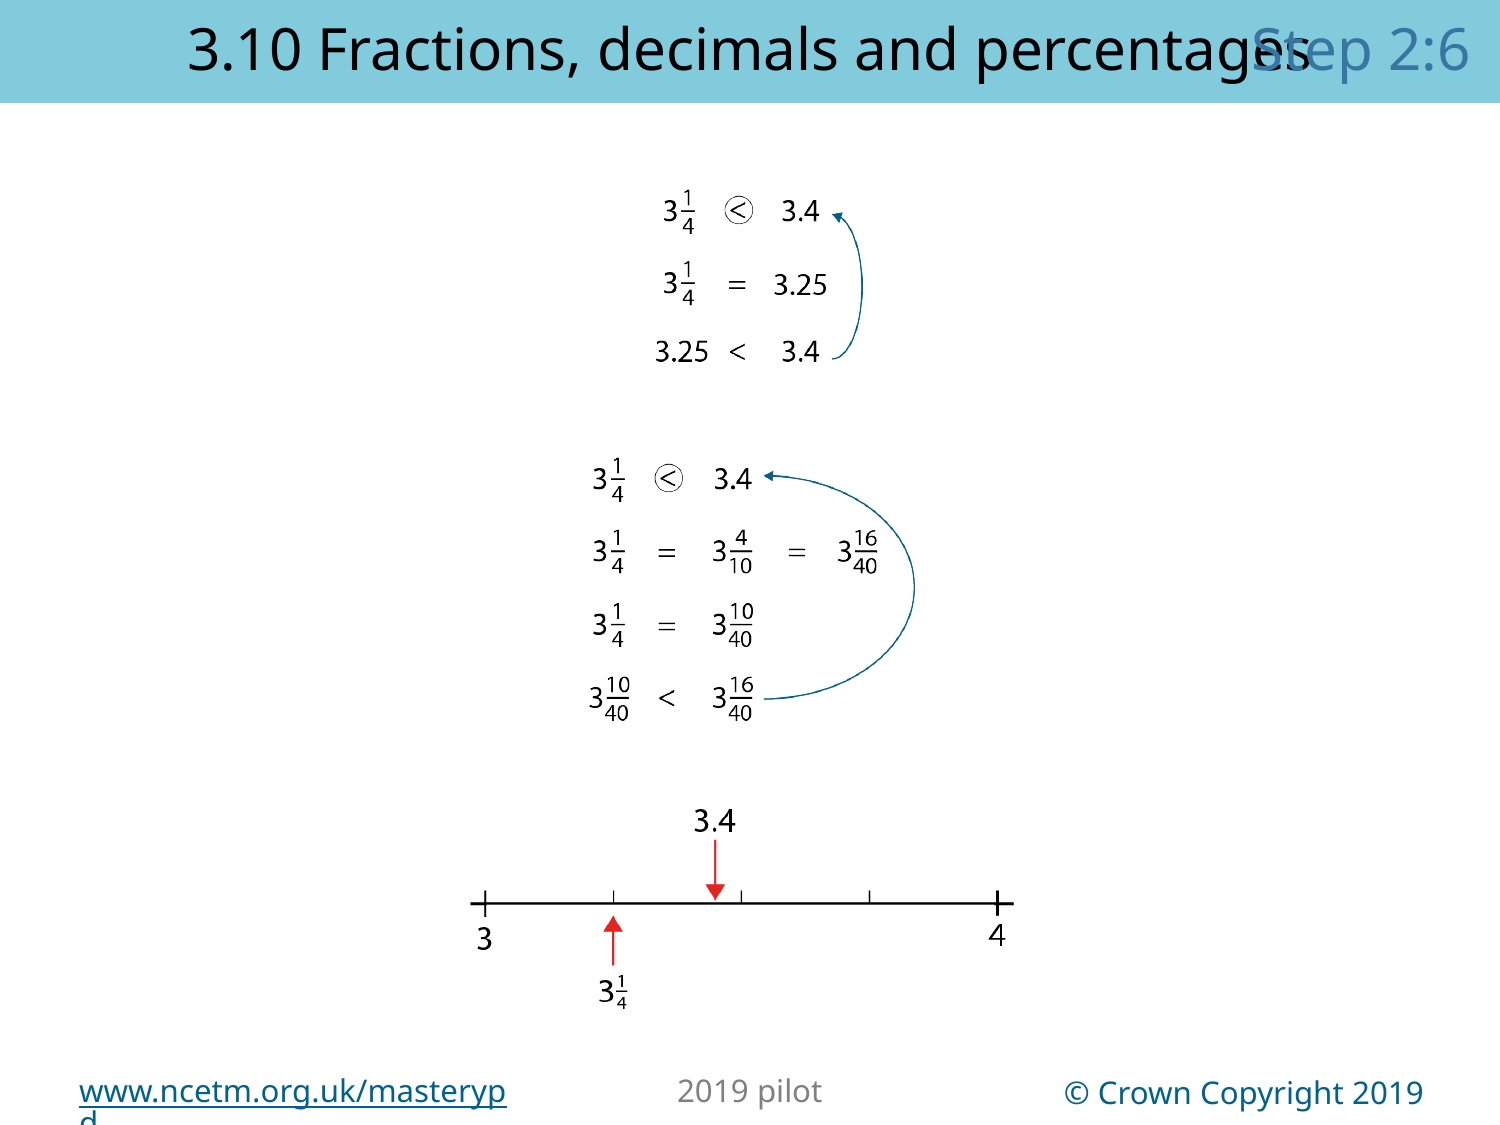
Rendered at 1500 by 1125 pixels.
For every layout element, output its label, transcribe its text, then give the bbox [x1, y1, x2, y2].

picture [526, 185, 974, 385]
picture [526, 453, 974, 738]
list Step 2:6 [0, 0, 1500, 104]
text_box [357, 802, 1143, 1031]
